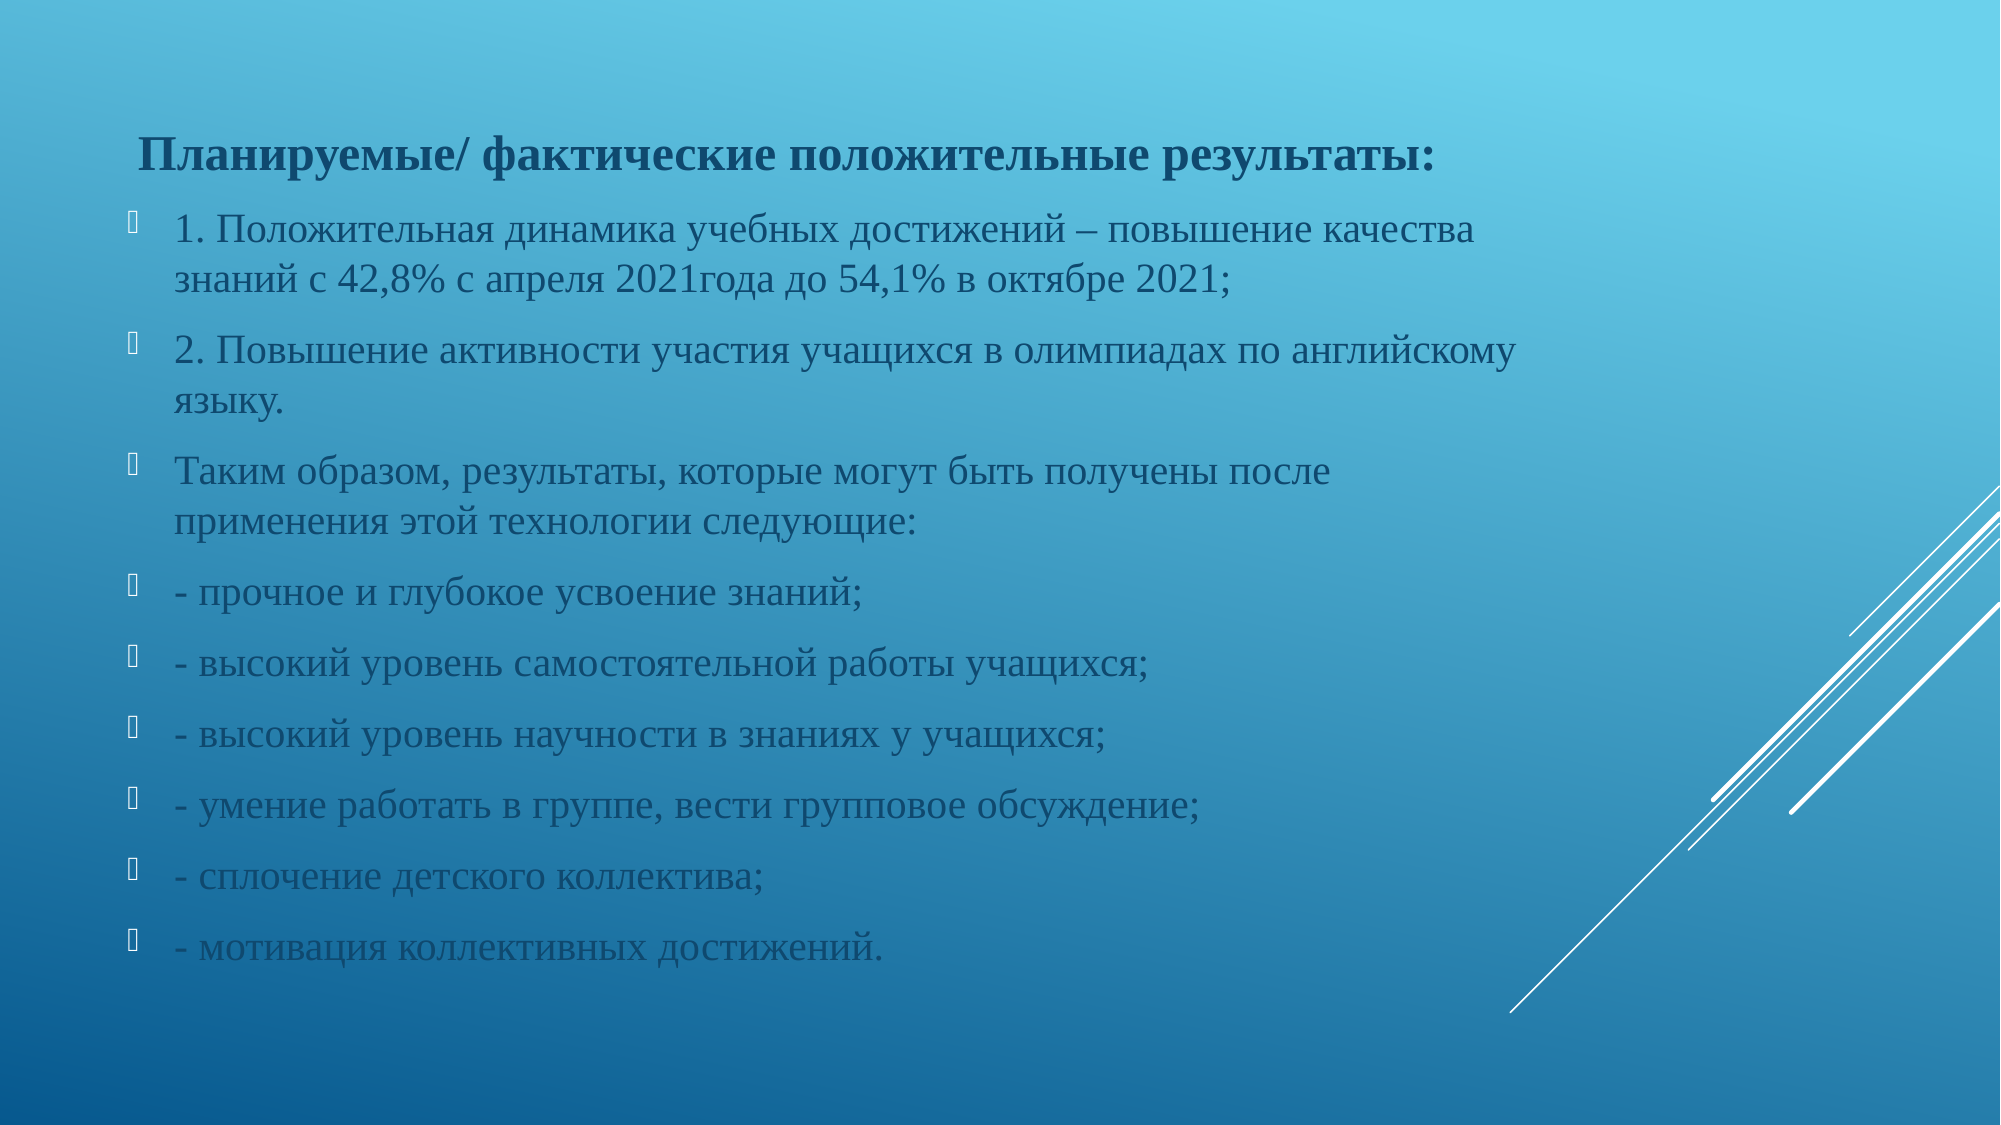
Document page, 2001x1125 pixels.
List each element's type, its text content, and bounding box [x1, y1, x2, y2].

list Планируемые/ фактические положительные результаты: 1. Положительная динамика учебных достижений – повышение качества знаний с 42,8% с апреля 2021года до 54,1% в октябре 2021; 2. Повышение активности участия учащихся в олимпиадах по английскому языку. Таким образом, результаты, которые могут быть получены после применения этой технологии следующие: - прочное и глубокое усвоение знаний; - высокий уровень самостоятельной работы учащихся; - высокий уровень научности в знаниях у учащихся; - умение работать в группе, вести групповое обсуждение; - сплочение детского коллектива; - мотивация коллективных достижений. [112, 112, 1543, 999]
